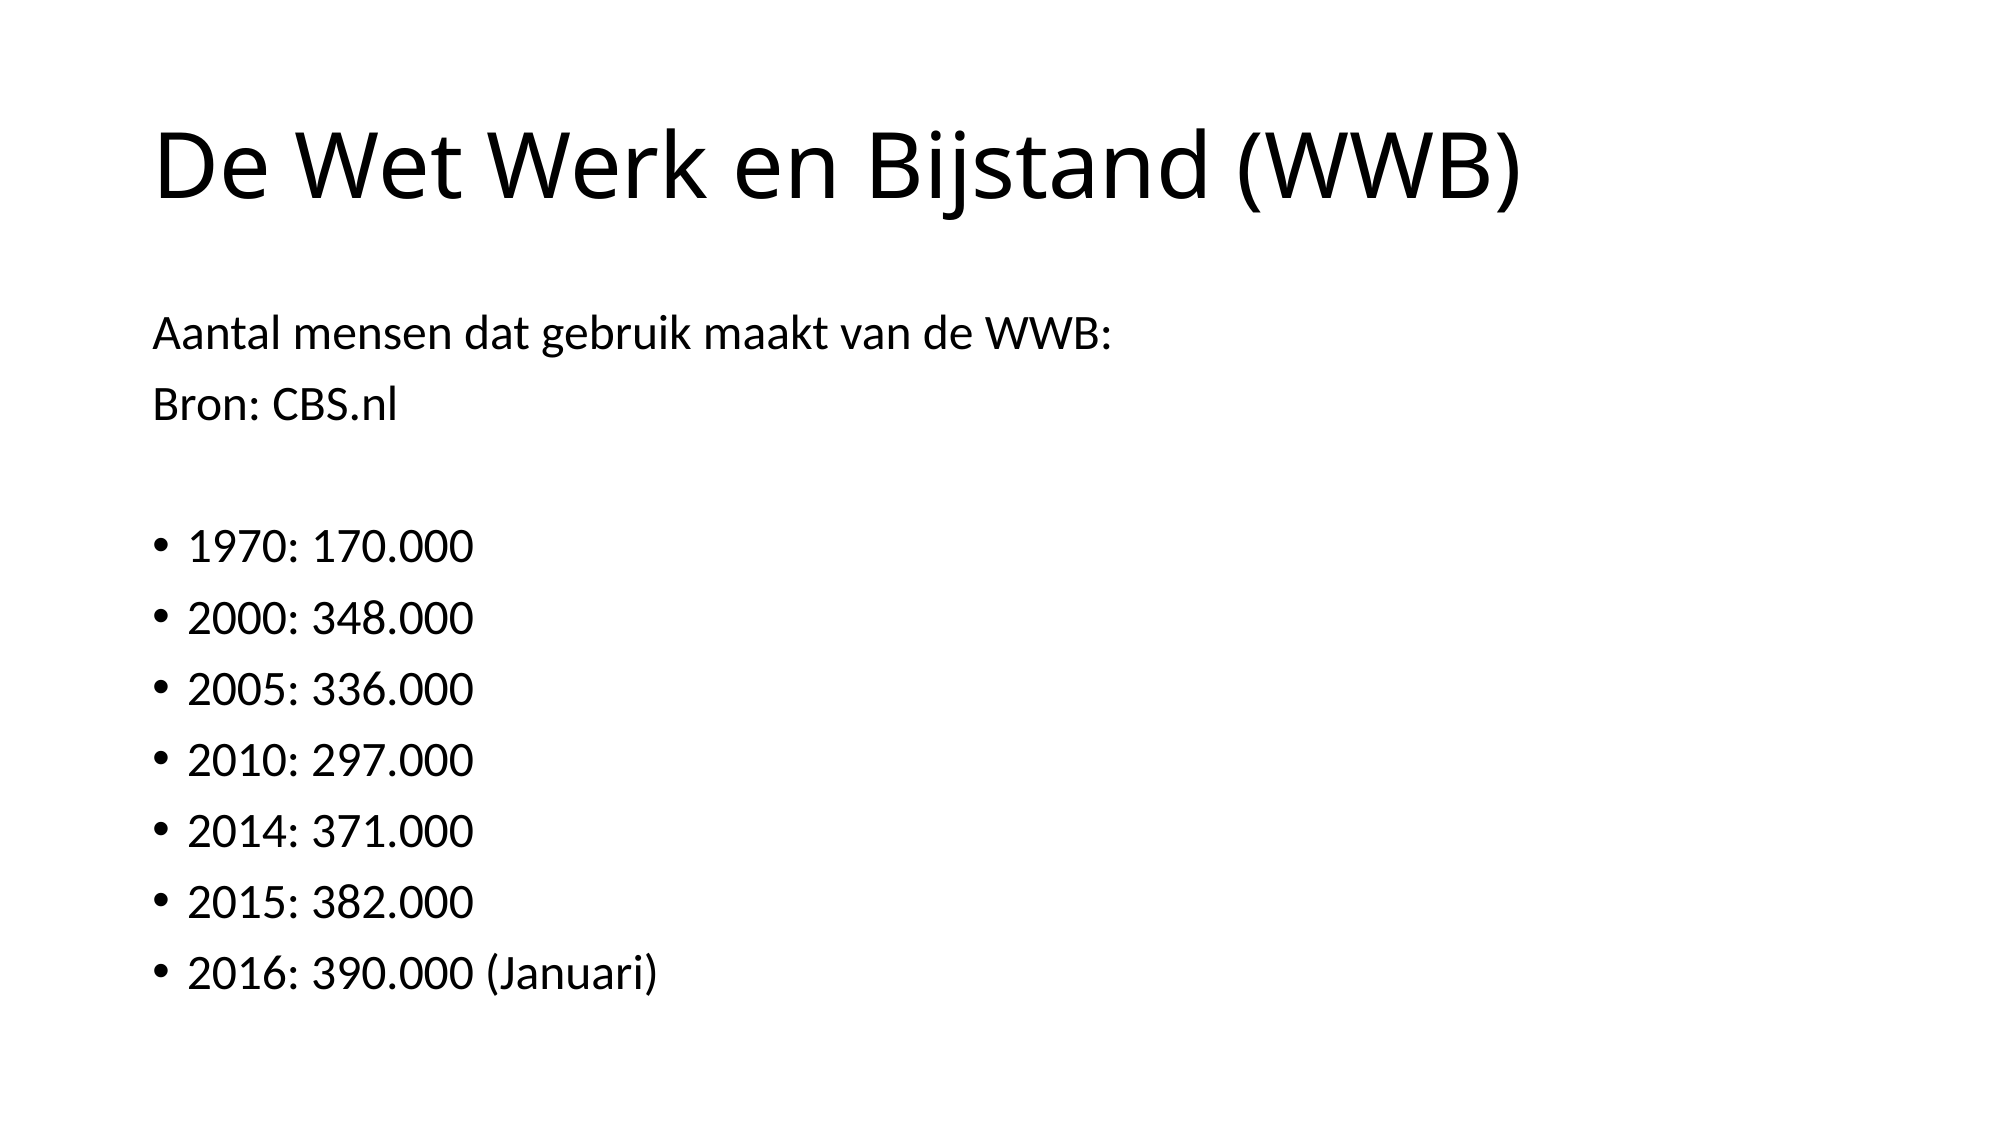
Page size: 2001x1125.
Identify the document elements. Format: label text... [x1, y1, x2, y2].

title De Wet Werk en Bijstand (WWB) [137, 59, 1863, 278]
list Aantal mensen dat gebruik maakt van de WWB: Bron: CBS.nl 1970: 170.000 2000: 348.000 2005: 336.000 2010: 297.000 2014: 371.000 2015: 382.000 2016: 390.000 (Januari) [137, 299, 1863, 1014]
